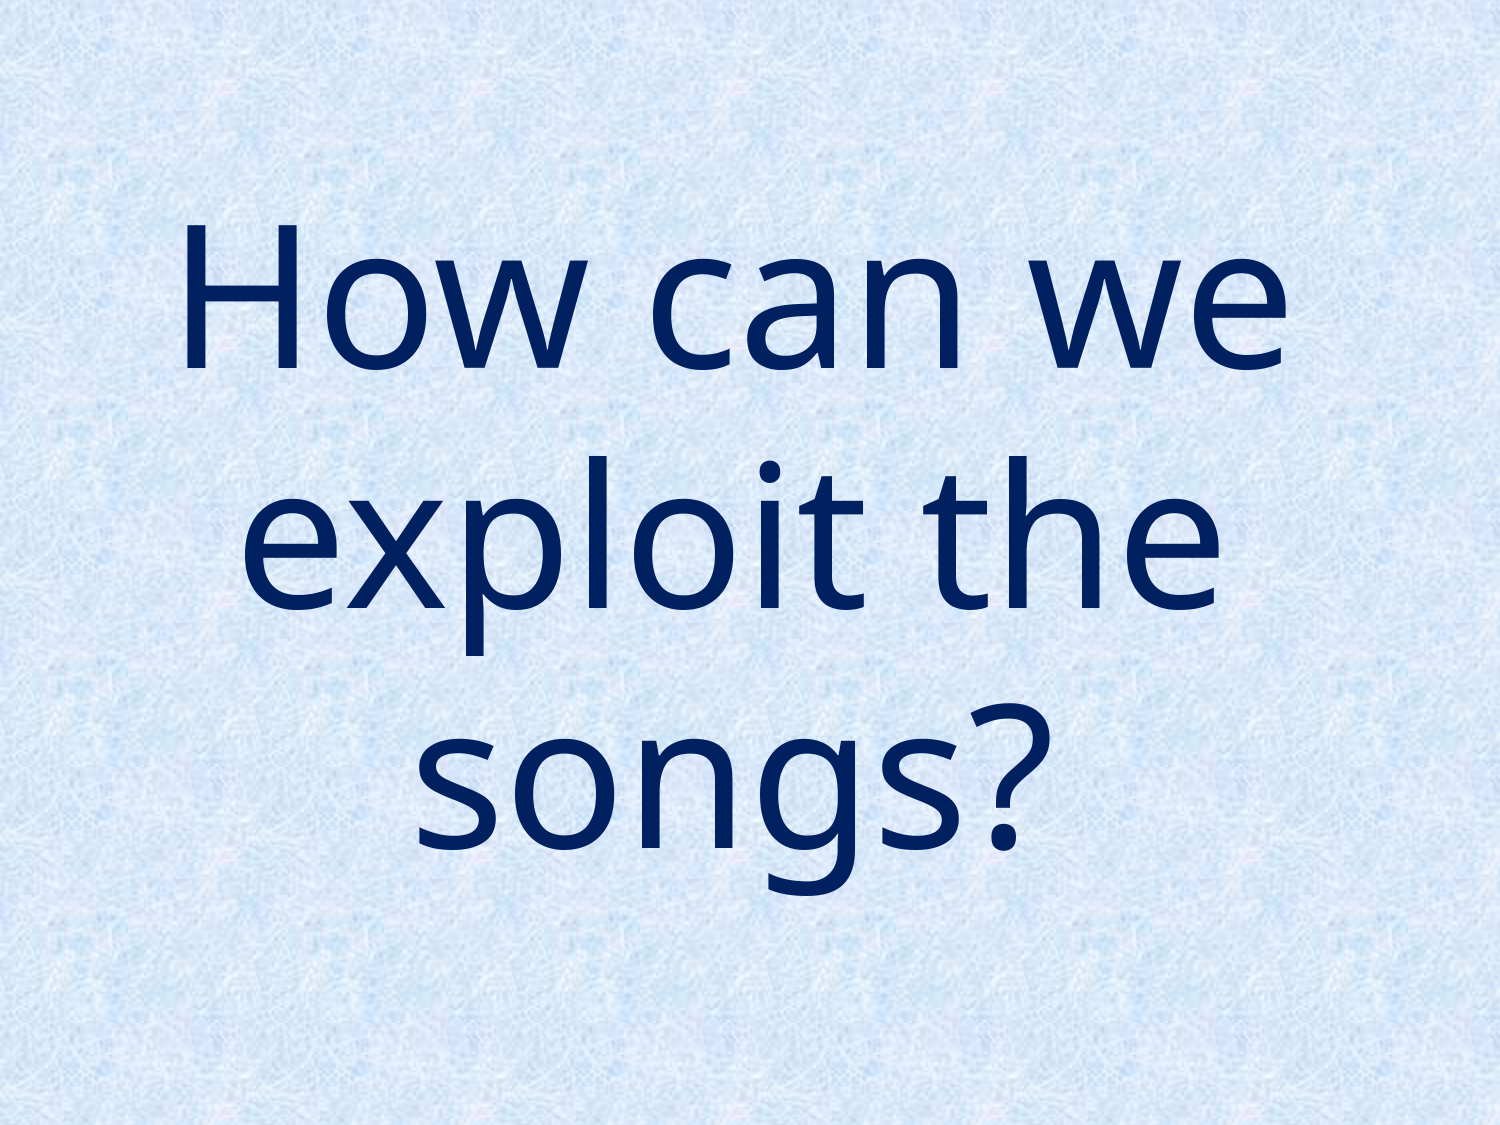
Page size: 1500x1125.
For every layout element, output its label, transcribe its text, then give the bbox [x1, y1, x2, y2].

picture [0, 0, 1500, 1125]
text_box How can we exploit the songs? [100, 160, 1365, 986]
